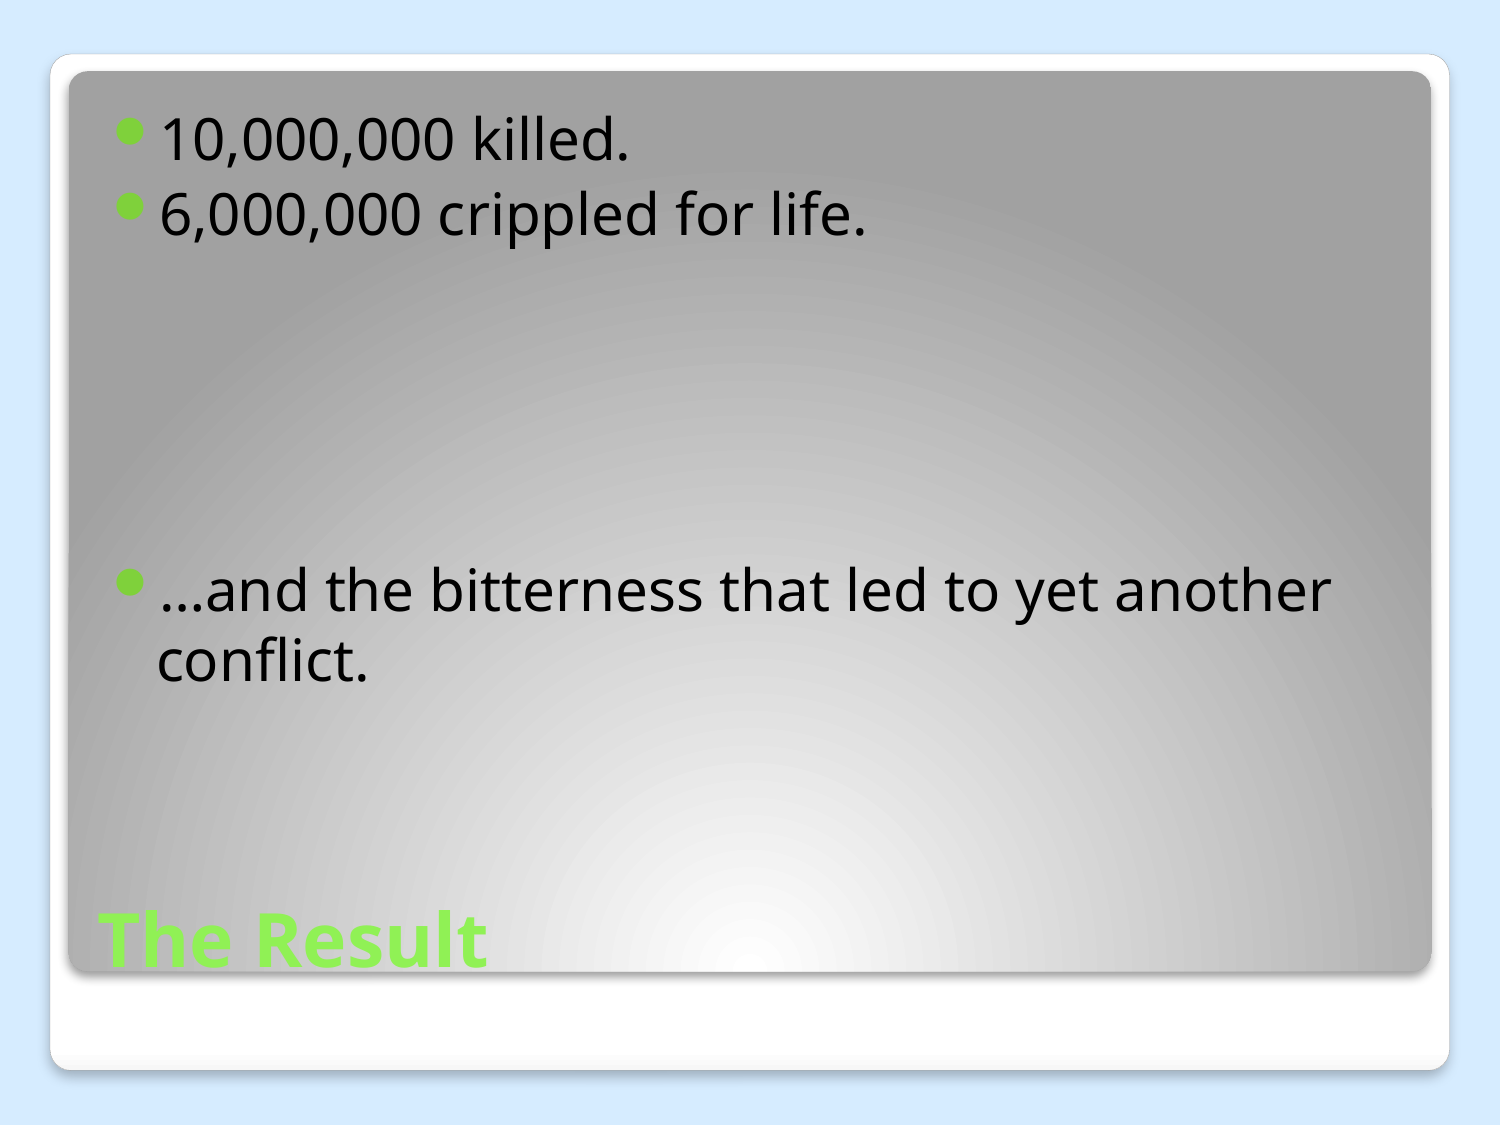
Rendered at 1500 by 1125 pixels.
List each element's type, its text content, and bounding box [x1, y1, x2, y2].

title The Result [82, 817, 1425, 990]
list 10,000,000 killed. 6,000,000 crippled for life. …and the bitterness that led to yet another conflict. [82, 86, 1425, 774]
